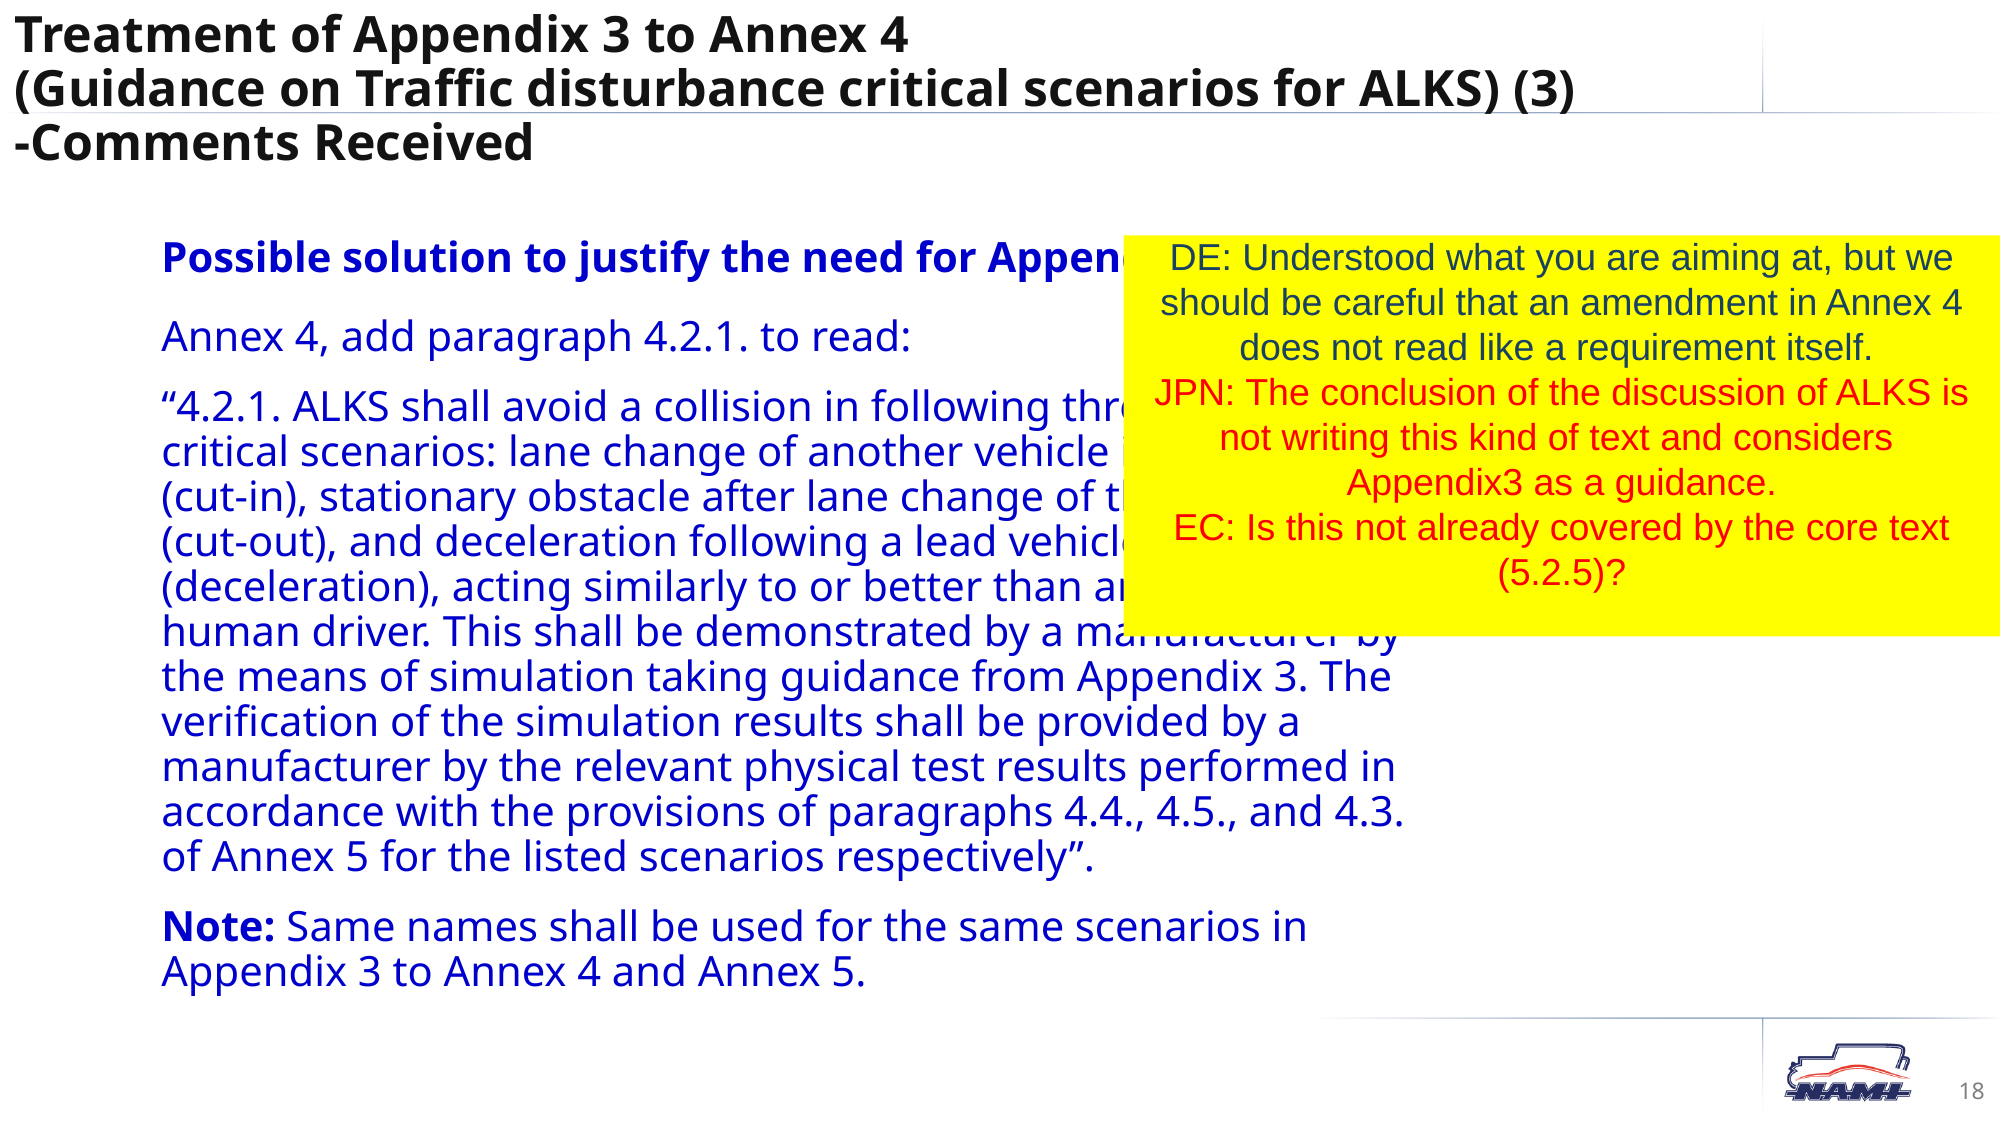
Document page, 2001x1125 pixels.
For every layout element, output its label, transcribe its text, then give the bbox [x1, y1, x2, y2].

text_box Possible solution to justify the need for Appendix 3: [146, 225, 1253, 294]
text_box DE: Understood what you are aiming at, but we should be careful that an amendment in Annex 4 does not read like a requirement itself. JPN: The conclusion of the discussion of ALKS is not writing this kind of text and considers Appendix3 as a guidance. EC: Is this not already covered by the core text (5.2.5)? [1123, 234, 2000, 637]
slide_number 18 [1938, 1073, 2000, 1111]
picture [0, 0, 2001, 1125]
list Treatment of Appendix 3 to Annex 4 (Guidance on Traffic disturbance critical scenarios for ALKS) (3) -Comments Received [0, 127, 1715, 179]
text_box Annex 4, add paragraph 4.2.1. to read: “4.2.1. ALKS shall avoid a collision in following three traffic critical scenarios: lane change of another vehicle into the lane (cut-in), stationary obstacle after lane change of the lead vehicle (cut-out), and deceleration following a lead vehicle (deceleration), acting similarly to or better than an attentive human driver. This shall be demonstrated by a manufacturer by the means of simulation taking guidance from Appendix 3. The verification of the simulation results shall be provided by a manufacturer by the relevant physical test results performed in accordance with the provisions of paragraphs 4.4., 4.5., and 4.3. of Annex 5 for the listed scenarios respectively”. Note: Same names shall be used for the same scenarios in Appendix 3 to Annex 4 and Annex 5. [146, 334, 1445, 1048]
